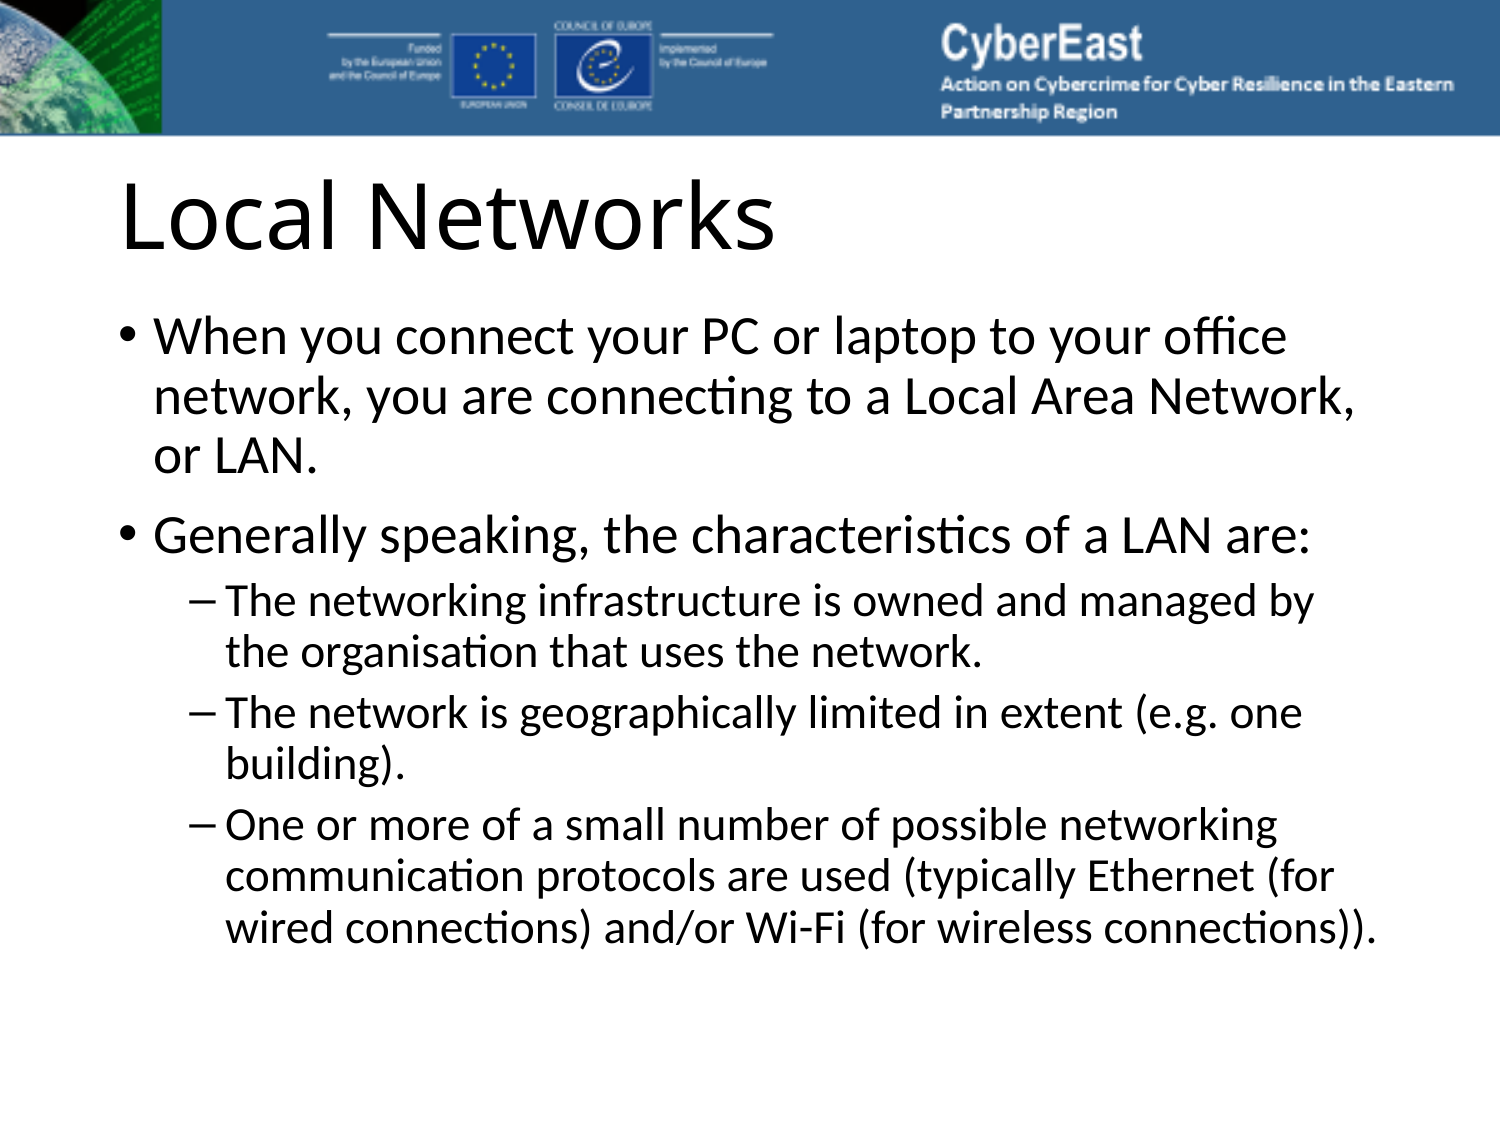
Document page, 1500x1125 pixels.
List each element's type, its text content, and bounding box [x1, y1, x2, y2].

picture [0, 0, 1500, 1125]
list When you connect your PC or laptop to your office network, you are connecting to a Local Area Network, or LAN. Generally speaking, the characteristics of a LAN are: The networking infrastructure is owned and managed by the organisation that uses the network. The network is geographically limited in extent (e.g. one building). One or more of a small number of possible networking communication protocols are used (typically Ethernet (for wired connections) and/or Wi-Fi (for wireless connections)). [103, 299, 1397, 1014]
title Local Networks [103, 111, 1397, 299]
